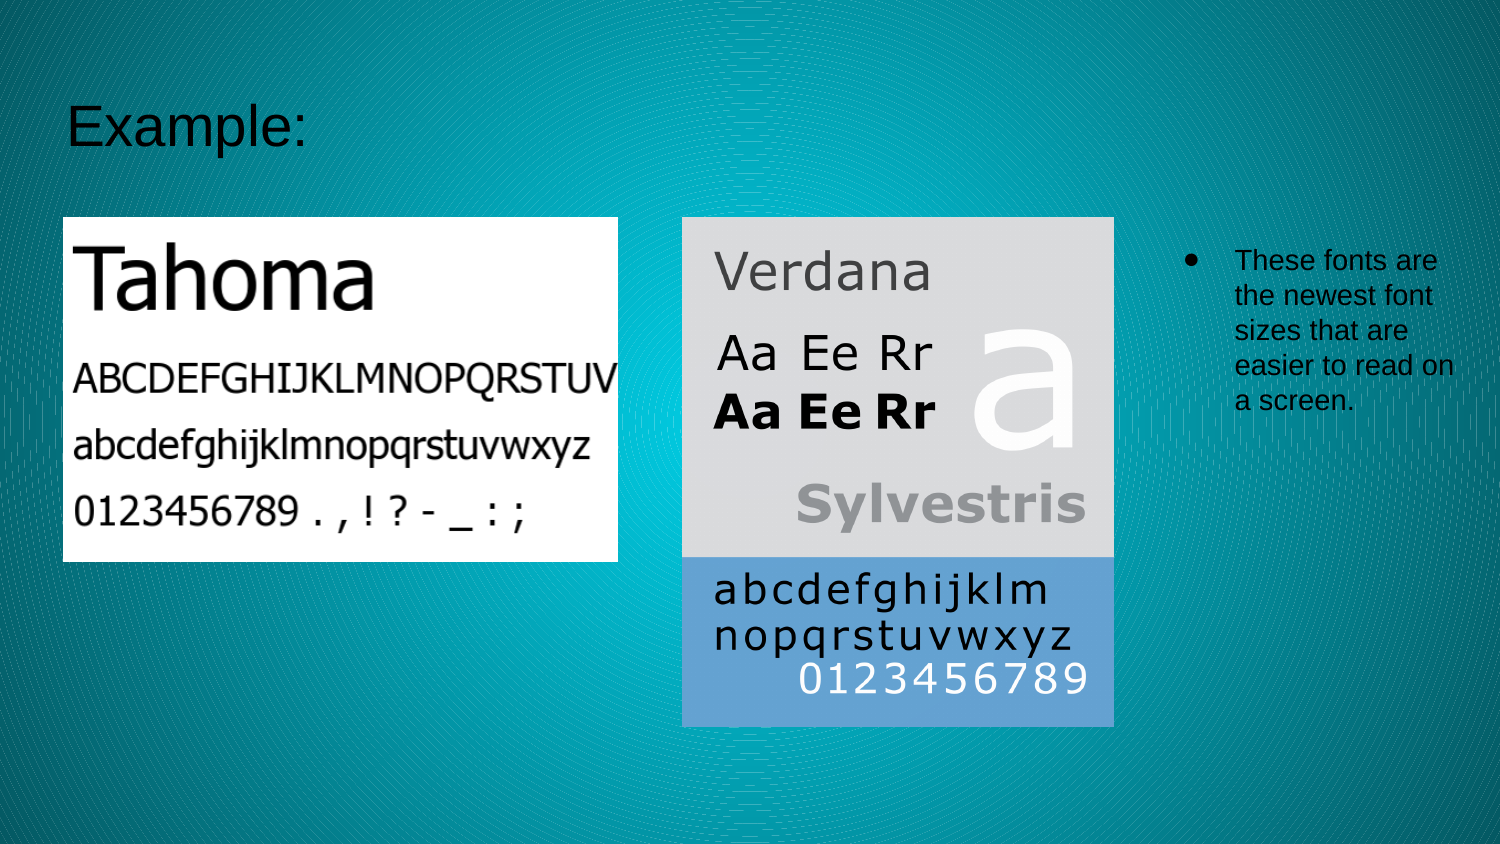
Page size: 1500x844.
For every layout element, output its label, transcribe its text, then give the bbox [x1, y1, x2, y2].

picture [62, 216, 618, 562]
picture [681, 216, 1114, 727]
title Example: [51, 72, 1449, 167]
text_box These fonts are the newest font sizes that are easier to read on a screen. [1144, 226, 1490, 716]
